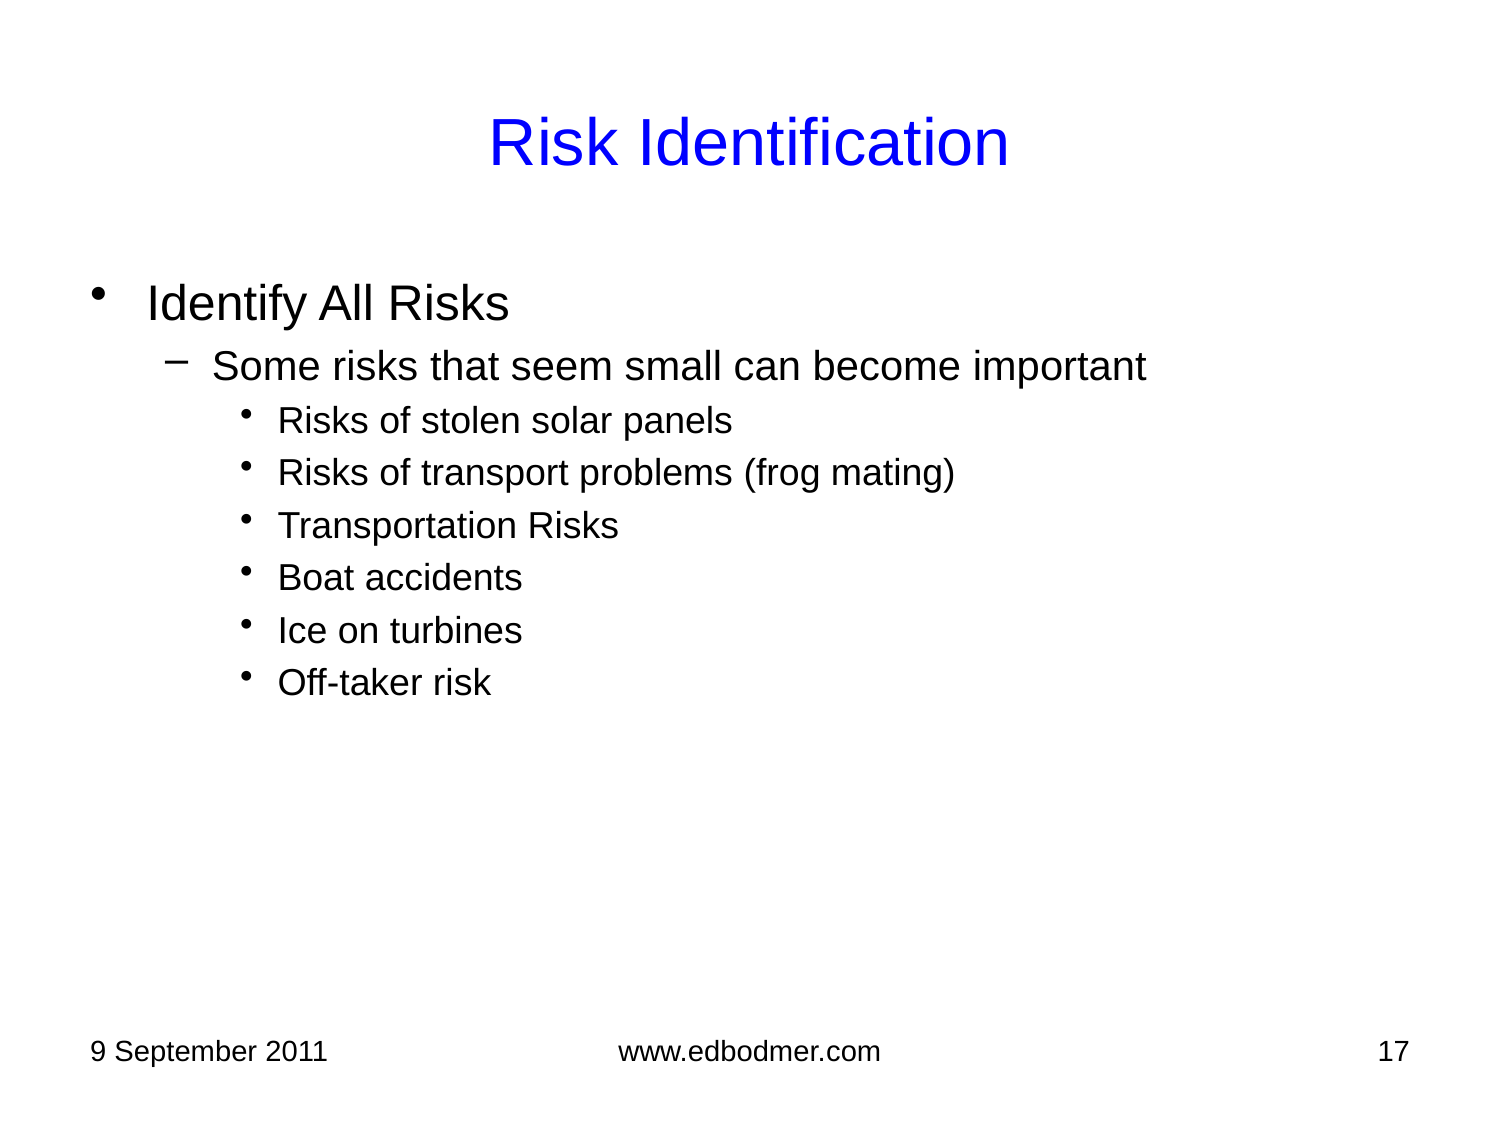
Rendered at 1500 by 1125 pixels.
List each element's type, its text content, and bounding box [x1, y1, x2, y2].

slide_number 17 [1074, 1024, 1426, 1103]
title Risk Identification [74, 44, 1426, 233]
footer www.edbodmer.com [512, 1024, 988, 1103]
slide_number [74, 1024, 426, 1103]
list Identify All Risks Some risks that seem small can become important Risks of stolen solar panels Risks of transport problems (frog mating) Transportation Risks Boat accidents Ice on turbines Off-taker risk [74, 262, 1426, 1006]
